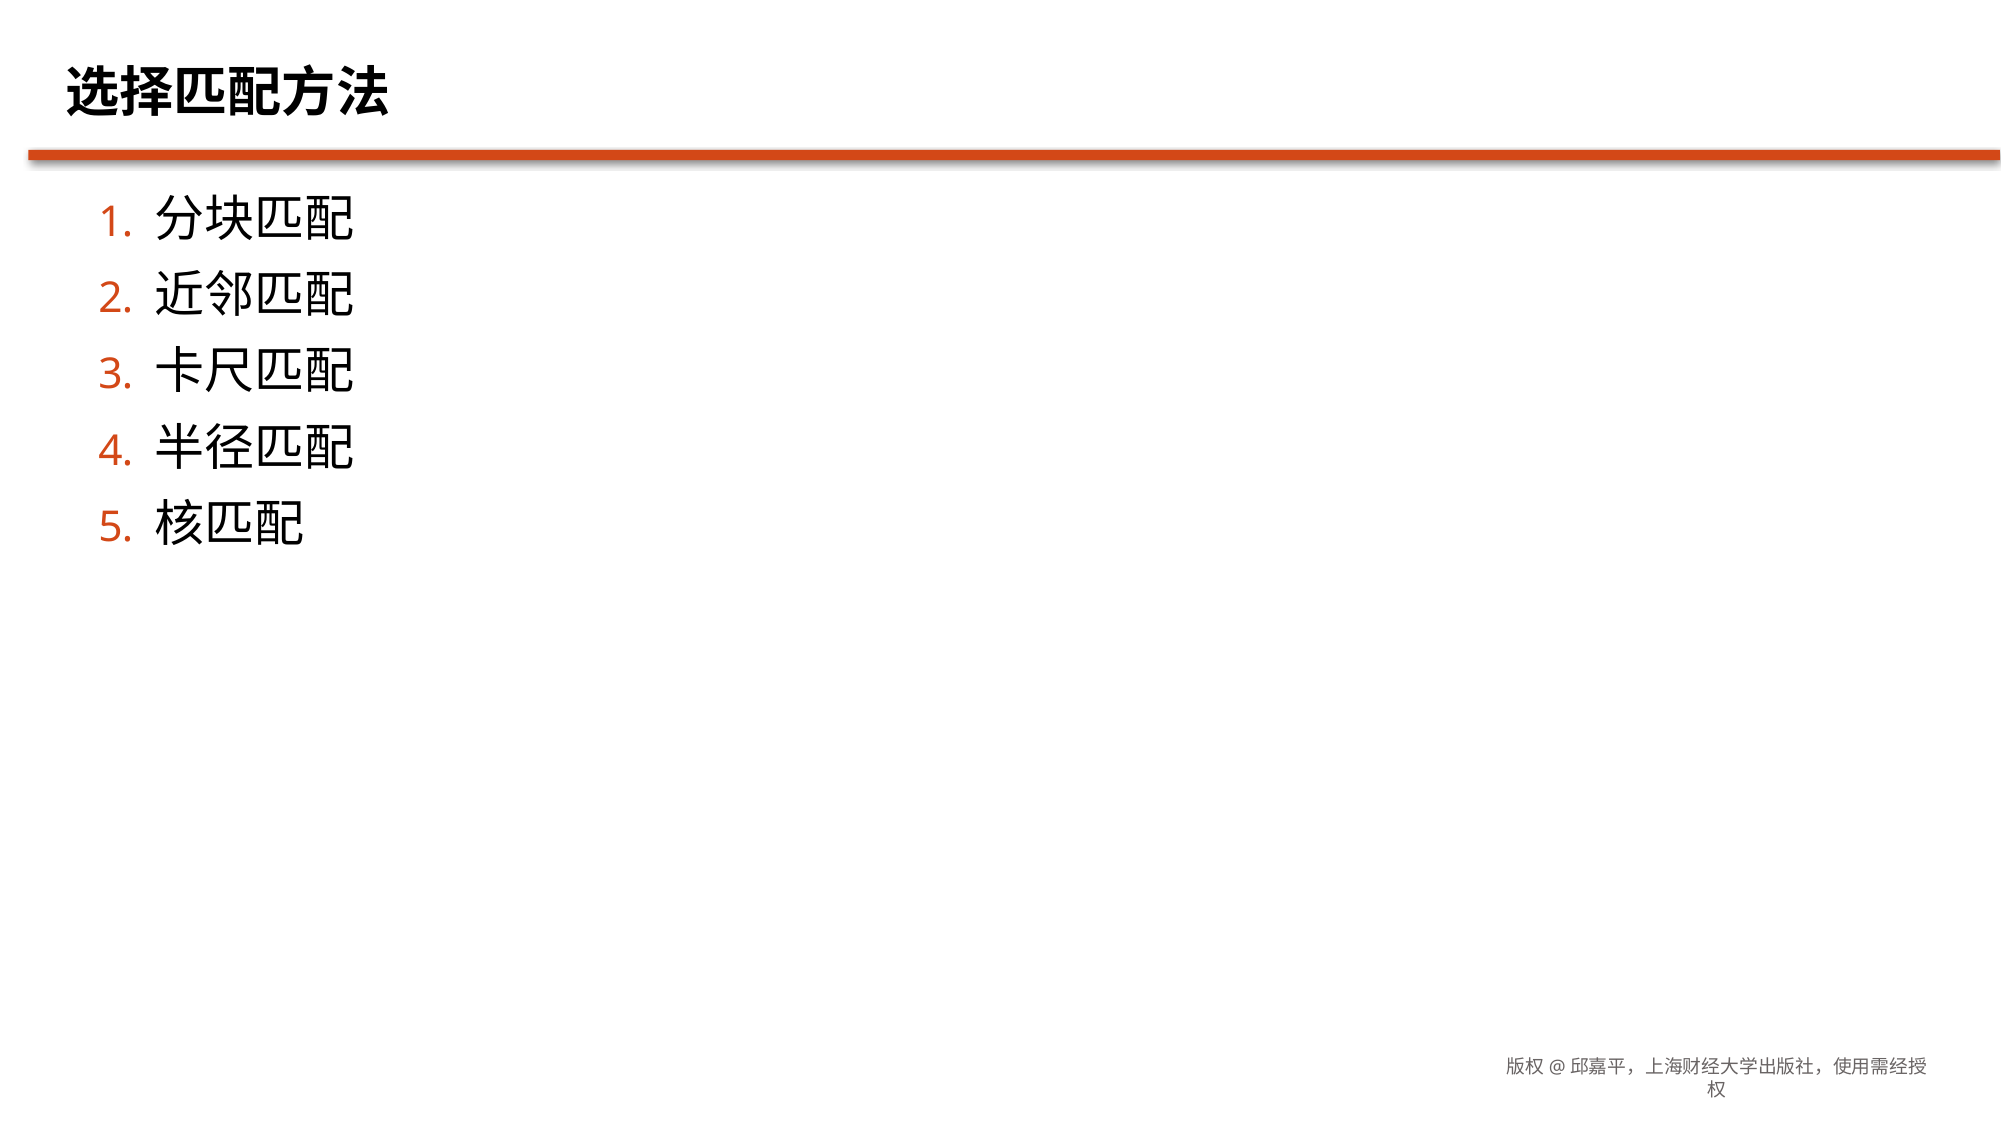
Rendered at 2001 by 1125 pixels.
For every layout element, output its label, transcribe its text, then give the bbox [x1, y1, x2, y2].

footer 版权@邱嘉平，上海财经大学出版社，使用需经授权 [1483, 1046, 1950, 1109]
title 选择匹配方法 [50, 50, 1825, 138]
list 分块匹配 近邻匹配 卡尺匹配 半径匹配 核匹配 [83, 174, 1867, 1032]
